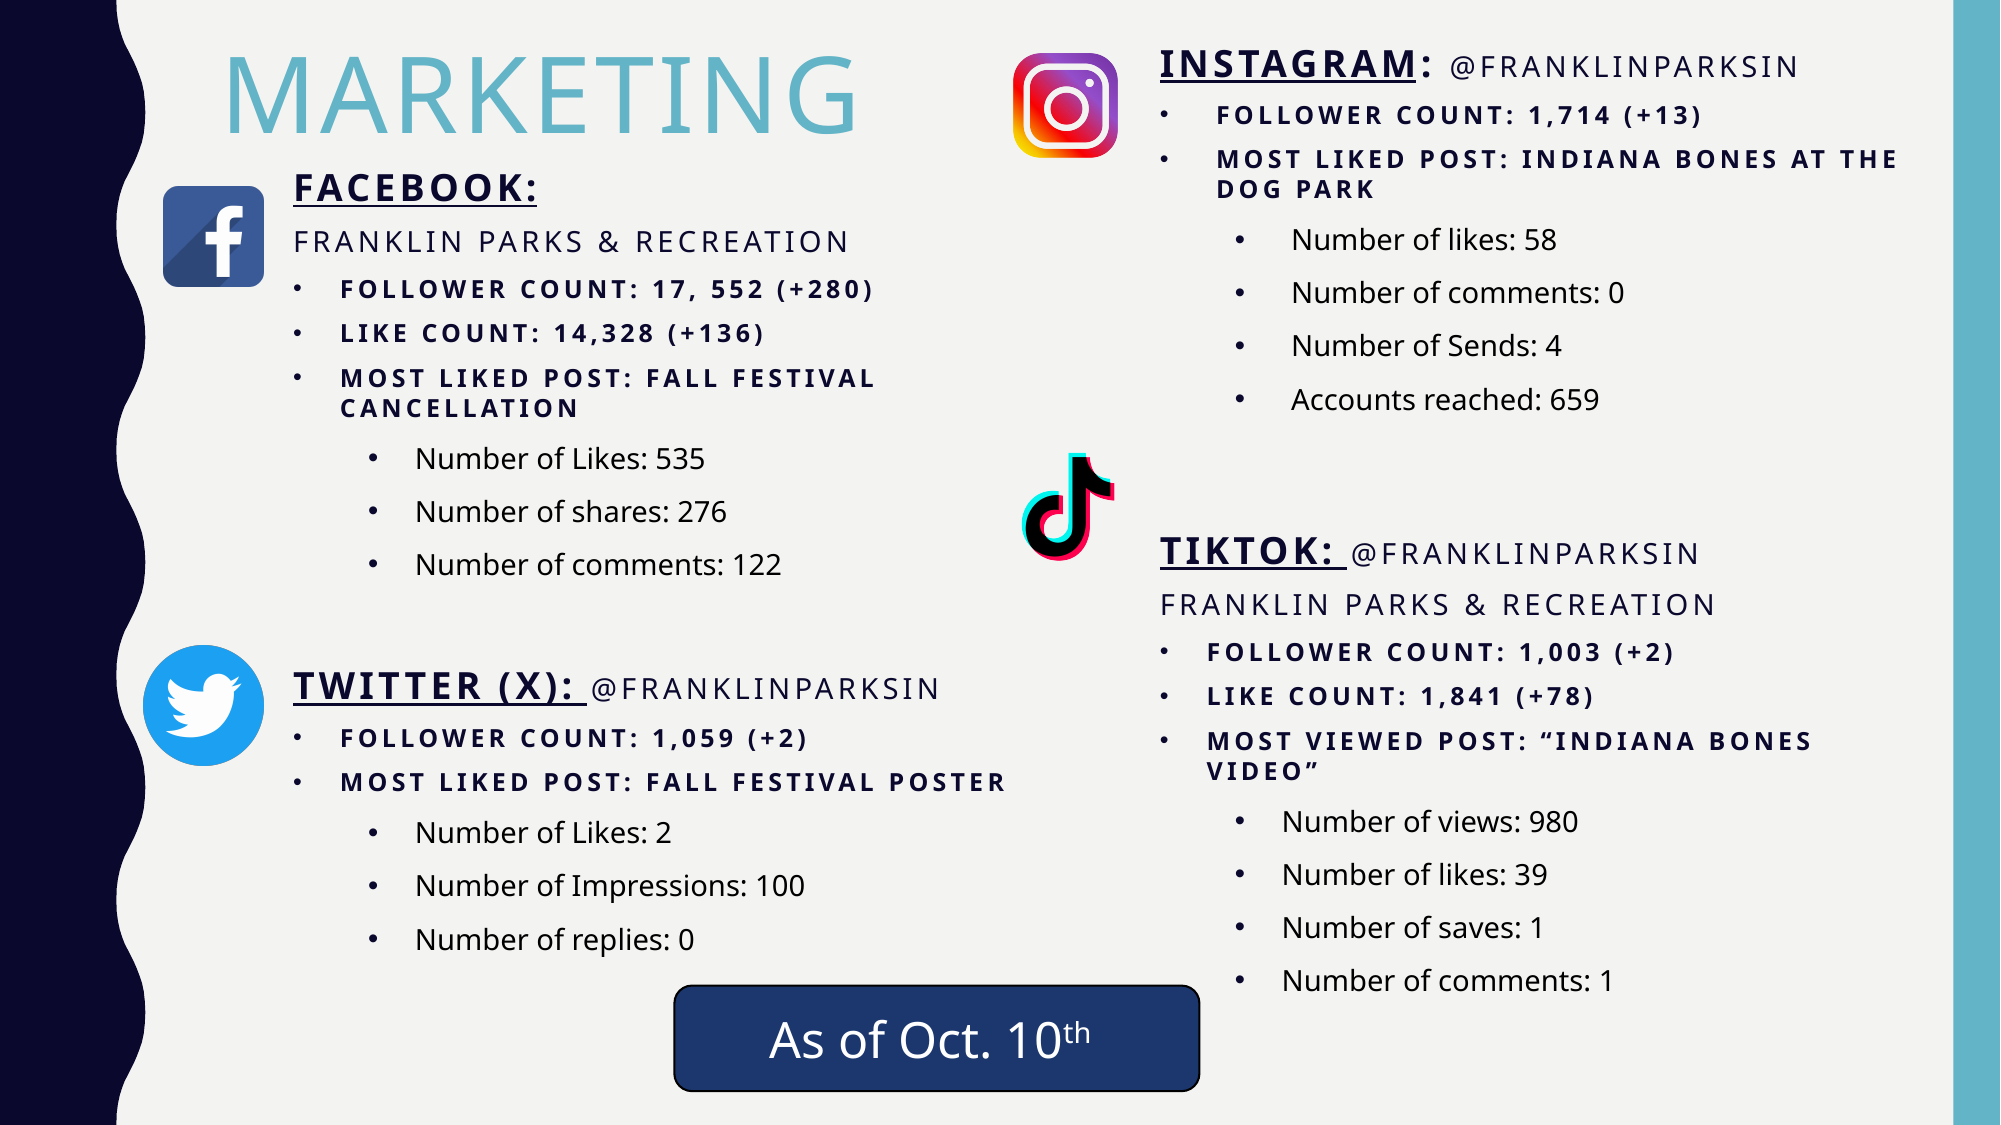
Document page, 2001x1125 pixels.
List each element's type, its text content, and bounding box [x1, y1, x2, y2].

text_box TikTok: @franklinparksin Franklin Parks & Recreation Follower Count: 1,003 (+2) Like Count: 1,841 (+78) Most viewed post: “Indiana bones video” Number of views: 980 Number of likes: 39 Number of saves: 1 Number of comments: 1 [1144, 940, 1933, 1005]
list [163, 186, 264, 287]
picture [143, 645, 264, 766]
picture [1018, 448, 1118, 569]
list Facebook: Franklin Parks & Recreation Follower Count: 17, 552 (+280) Like Count: 14,328 (+136) Most liked post: Fall festival cancellation Number of Likes: 535 Number of shares: 276 Number of comments: 122 [278, 525, 1066, 589]
text_box As of Oct. 10th [673, 984, 1201, 1093]
list Instagram: @franklinparksin Follower Count: 1,714 (+13) Most liked post: Indiana bones at the dog park Number of likes: 58 Number of comments: 0 Number of Sends: 4 Accounts reached: 659 [1144, 319, 1933, 424]
picture [1013, 53, 1118, 158]
title Marketing [205, 33, 1875, 184]
text_box Twitter (x): @franklinparksin Follower Count: 1,059 (+2) Most liked post: Fall Festival poster Number of Likes: 2 Number of Impressions: 100 Number of replies: 0 [278, 899, 1066, 964]
